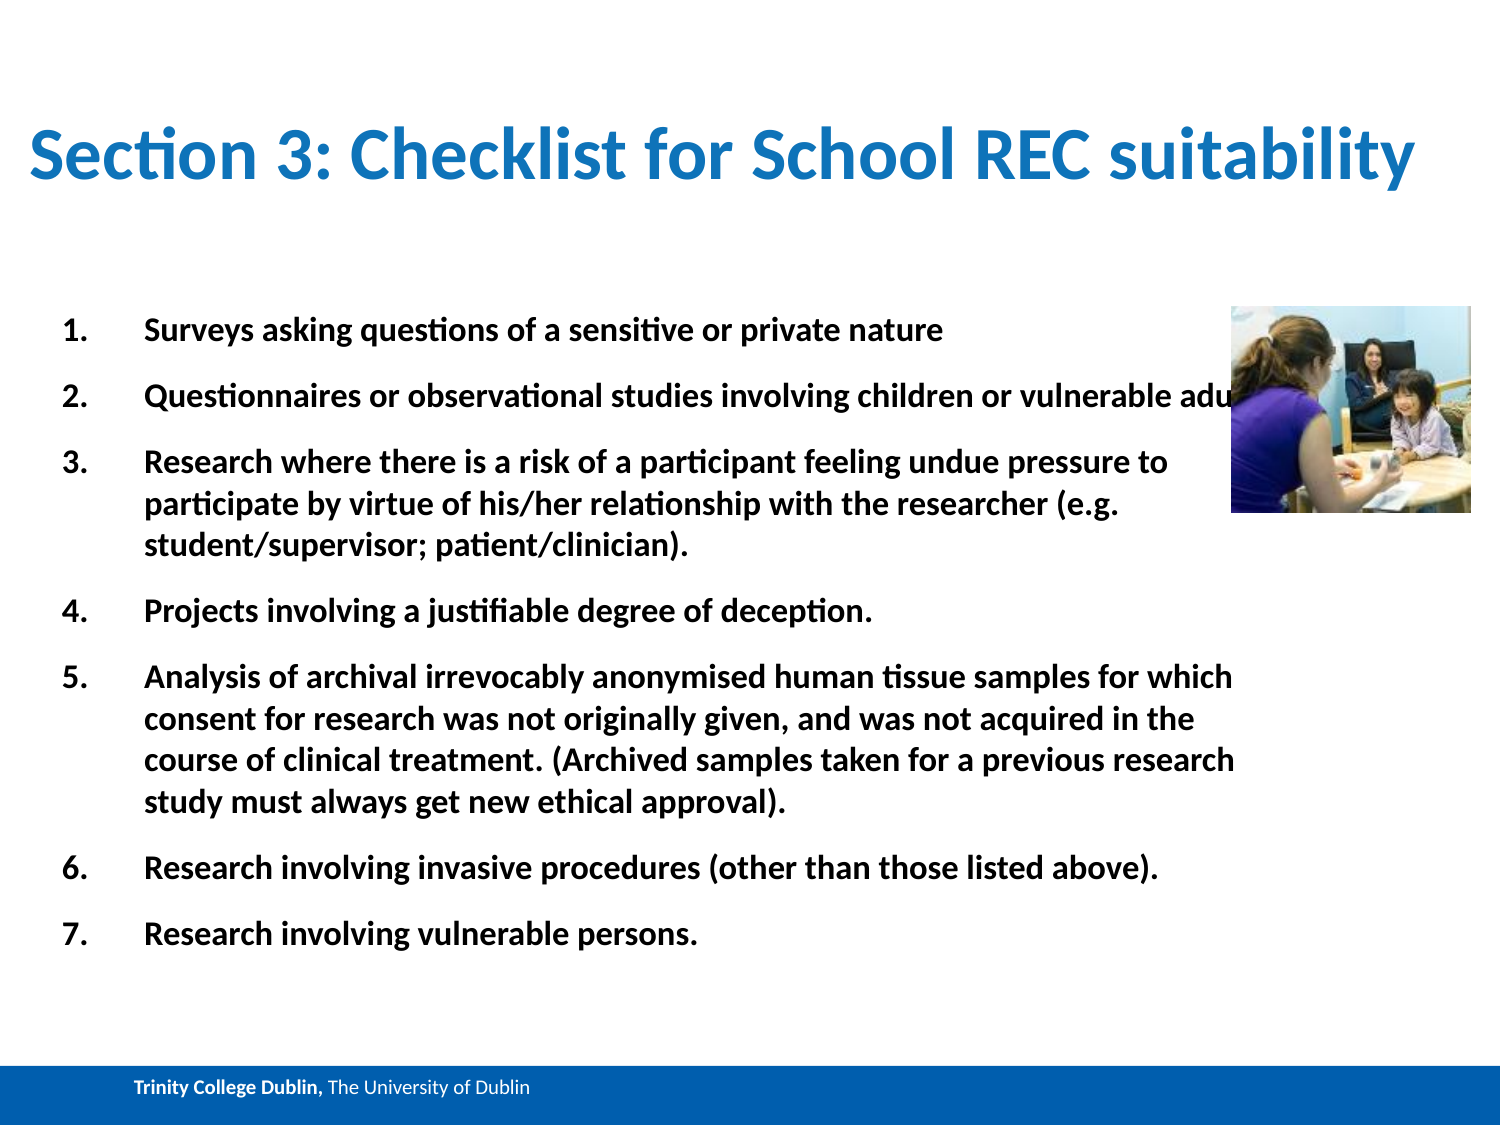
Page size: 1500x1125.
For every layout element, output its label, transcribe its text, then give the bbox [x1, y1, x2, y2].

list Surveys asking questions of a sensitive or private nature Questionnaires or observational studies involving children or vulnerable adults. Research where there is a risk of a participant feeling undue pressure to participate by virtue of his/her relationship with the researcher (e.g. student/supervisor; patient/clinician). Projects involving a justifiable degree of deception. Analysis of archival irrevocably anonymised human tissue samples for which consent for research was not originally given, and was not acquired in the course of clinical treatment. (Archived samples taken for a previous research study must always get new ethical approval). Research involving invasive procedures (other than those listed above). Research involving vulnerable persons. [61, 307, 1293, 980]
picture [1230, 306, 1471, 513]
title Section 3: Checklist for School REC suitability [29, 7, 1471, 195]
